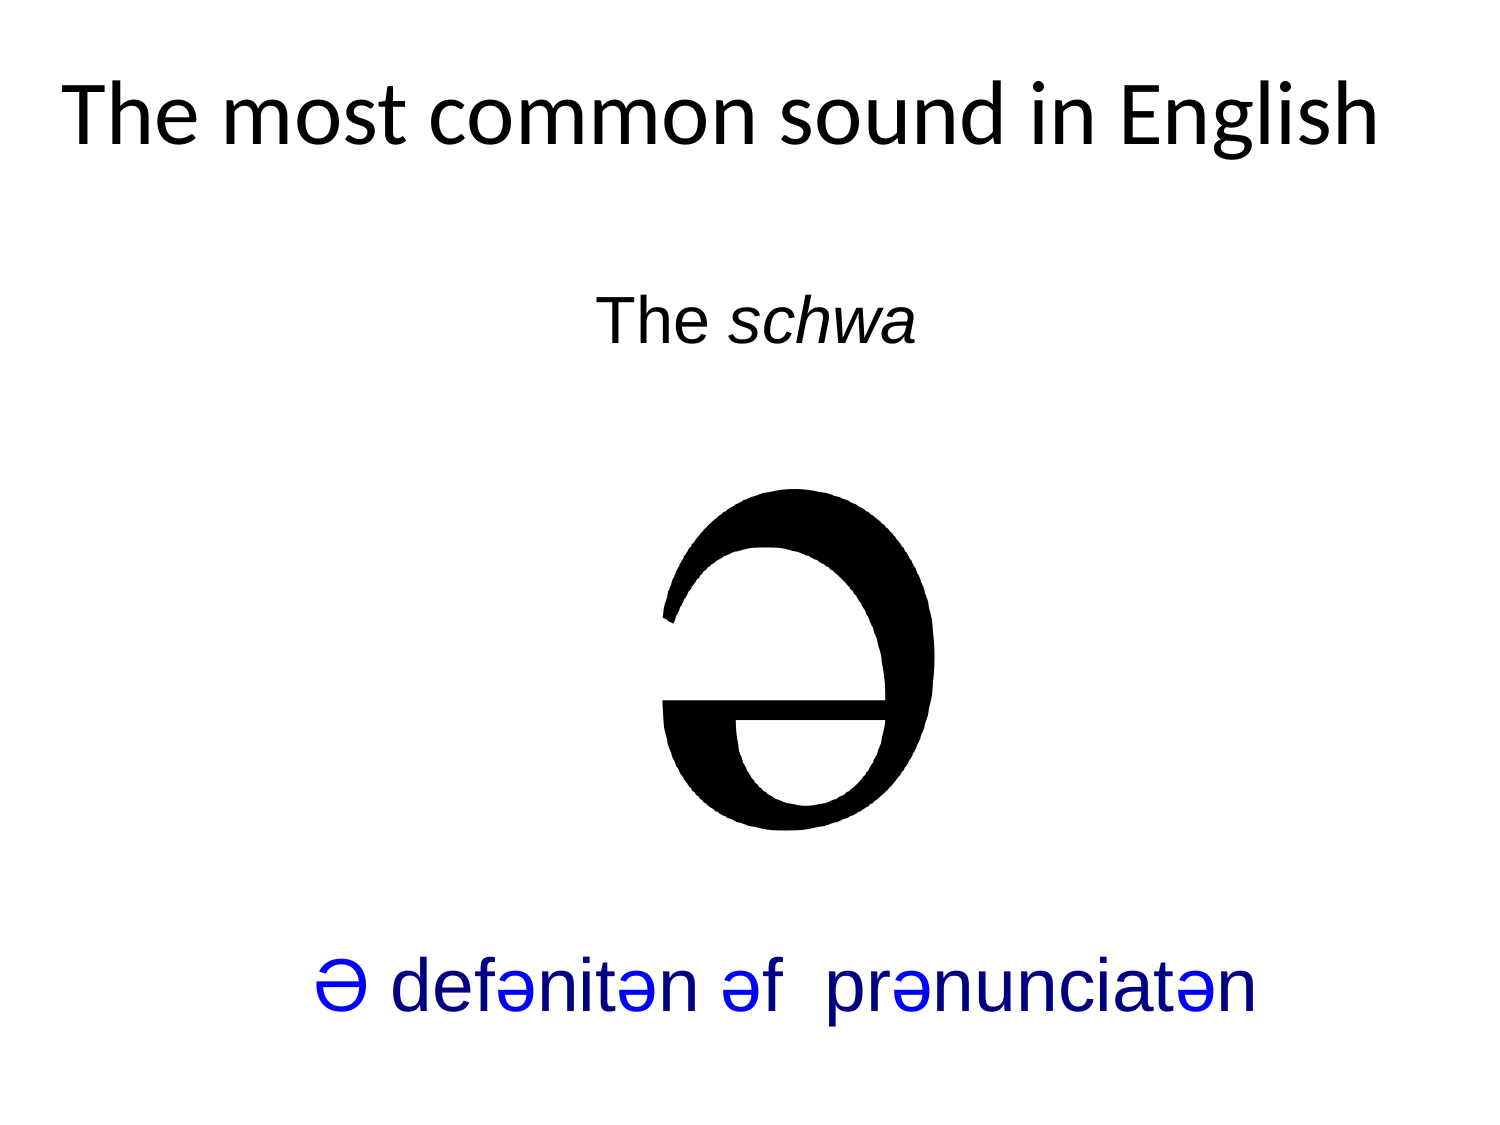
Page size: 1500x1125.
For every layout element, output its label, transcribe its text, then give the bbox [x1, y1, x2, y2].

text_box Ə defənitən əf prənunciatən [278, 928, 1274, 1034]
picture [526, 416, 1082, 924]
text_box The schwa [93, 269, 1419, 367]
text_box The most common sound in English [46, 31, 1471, 185]
